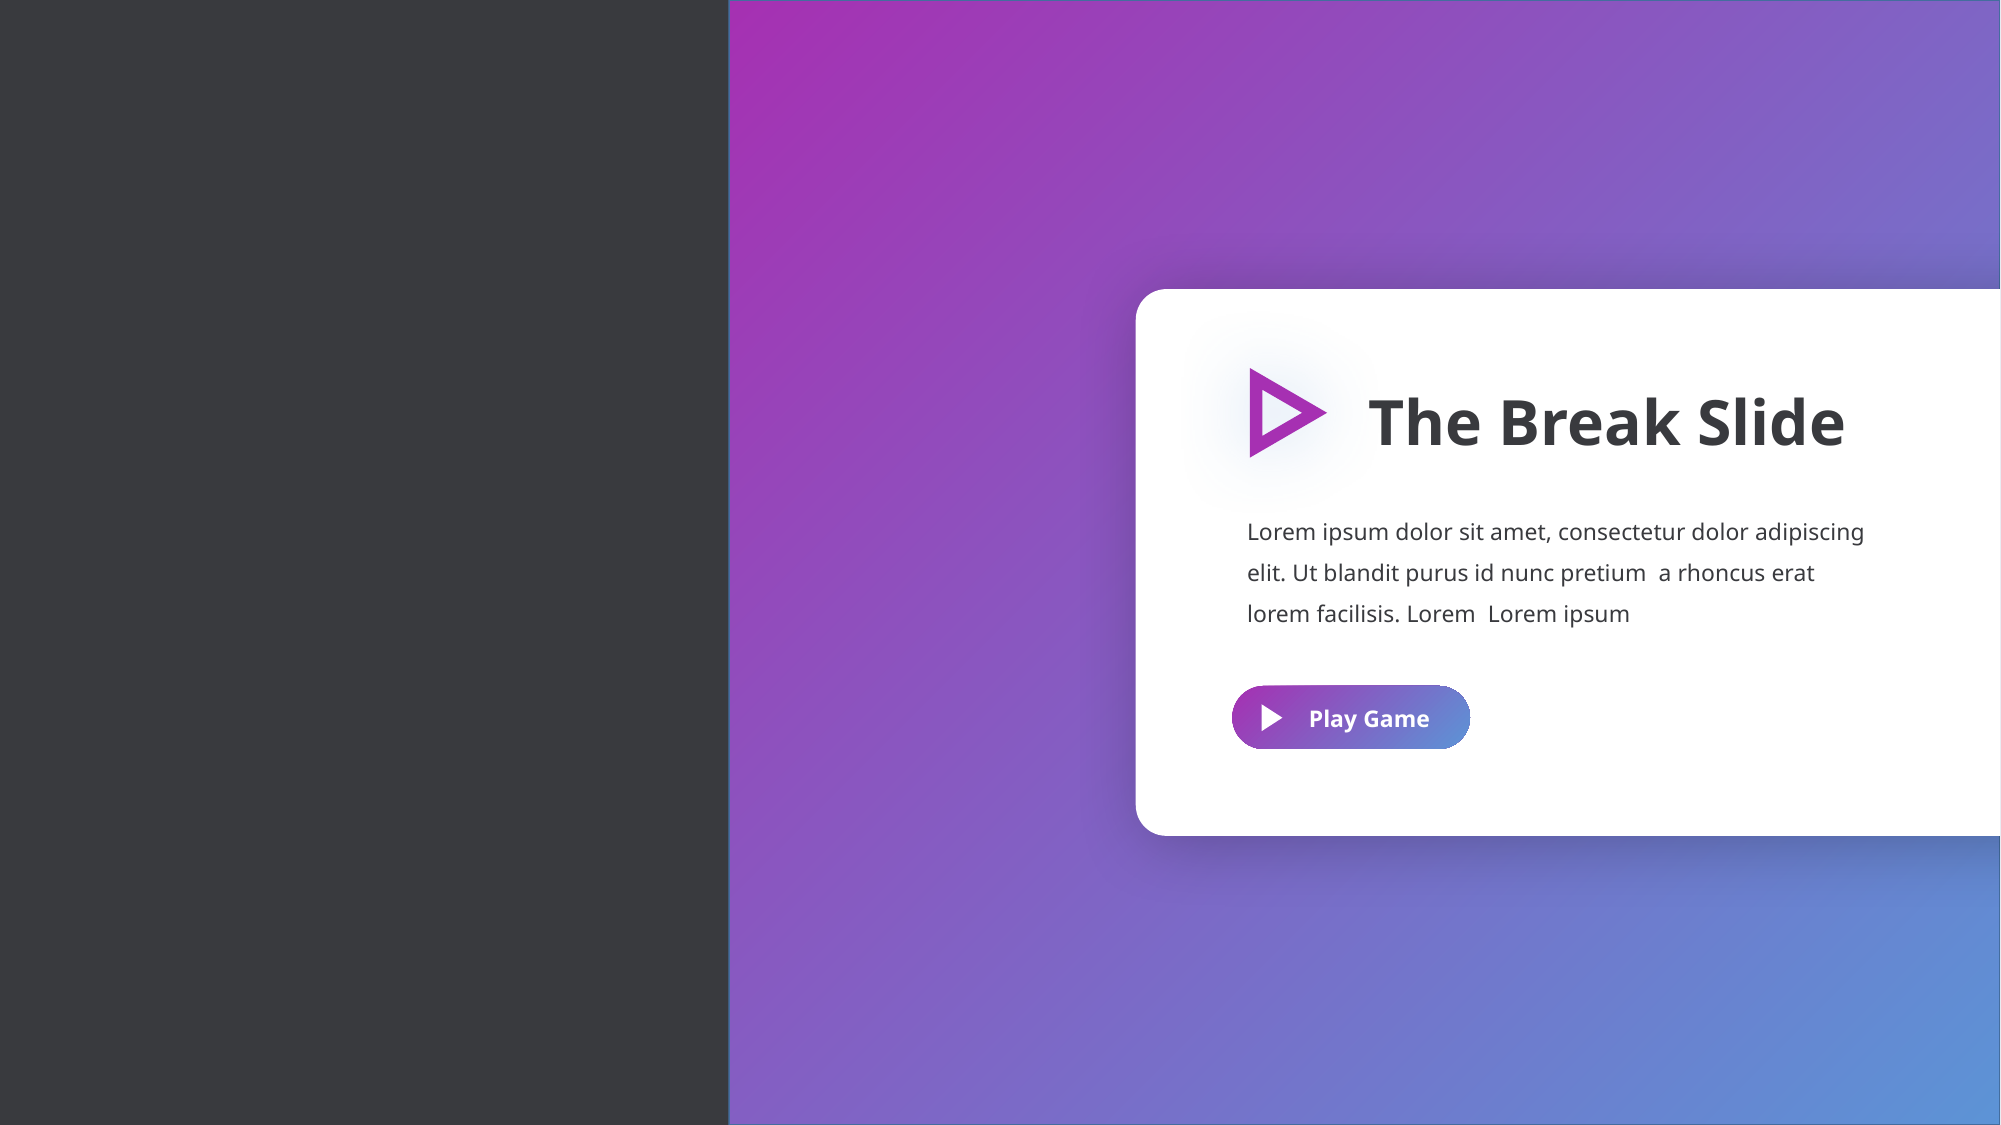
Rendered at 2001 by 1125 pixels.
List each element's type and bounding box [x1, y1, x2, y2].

text_box [1232, 375, 1884, 637]
picture [70, 59, 997, 1066]
text_box [1134, 288, 2000, 837]
text_box [1232, 685, 1470, 749]
